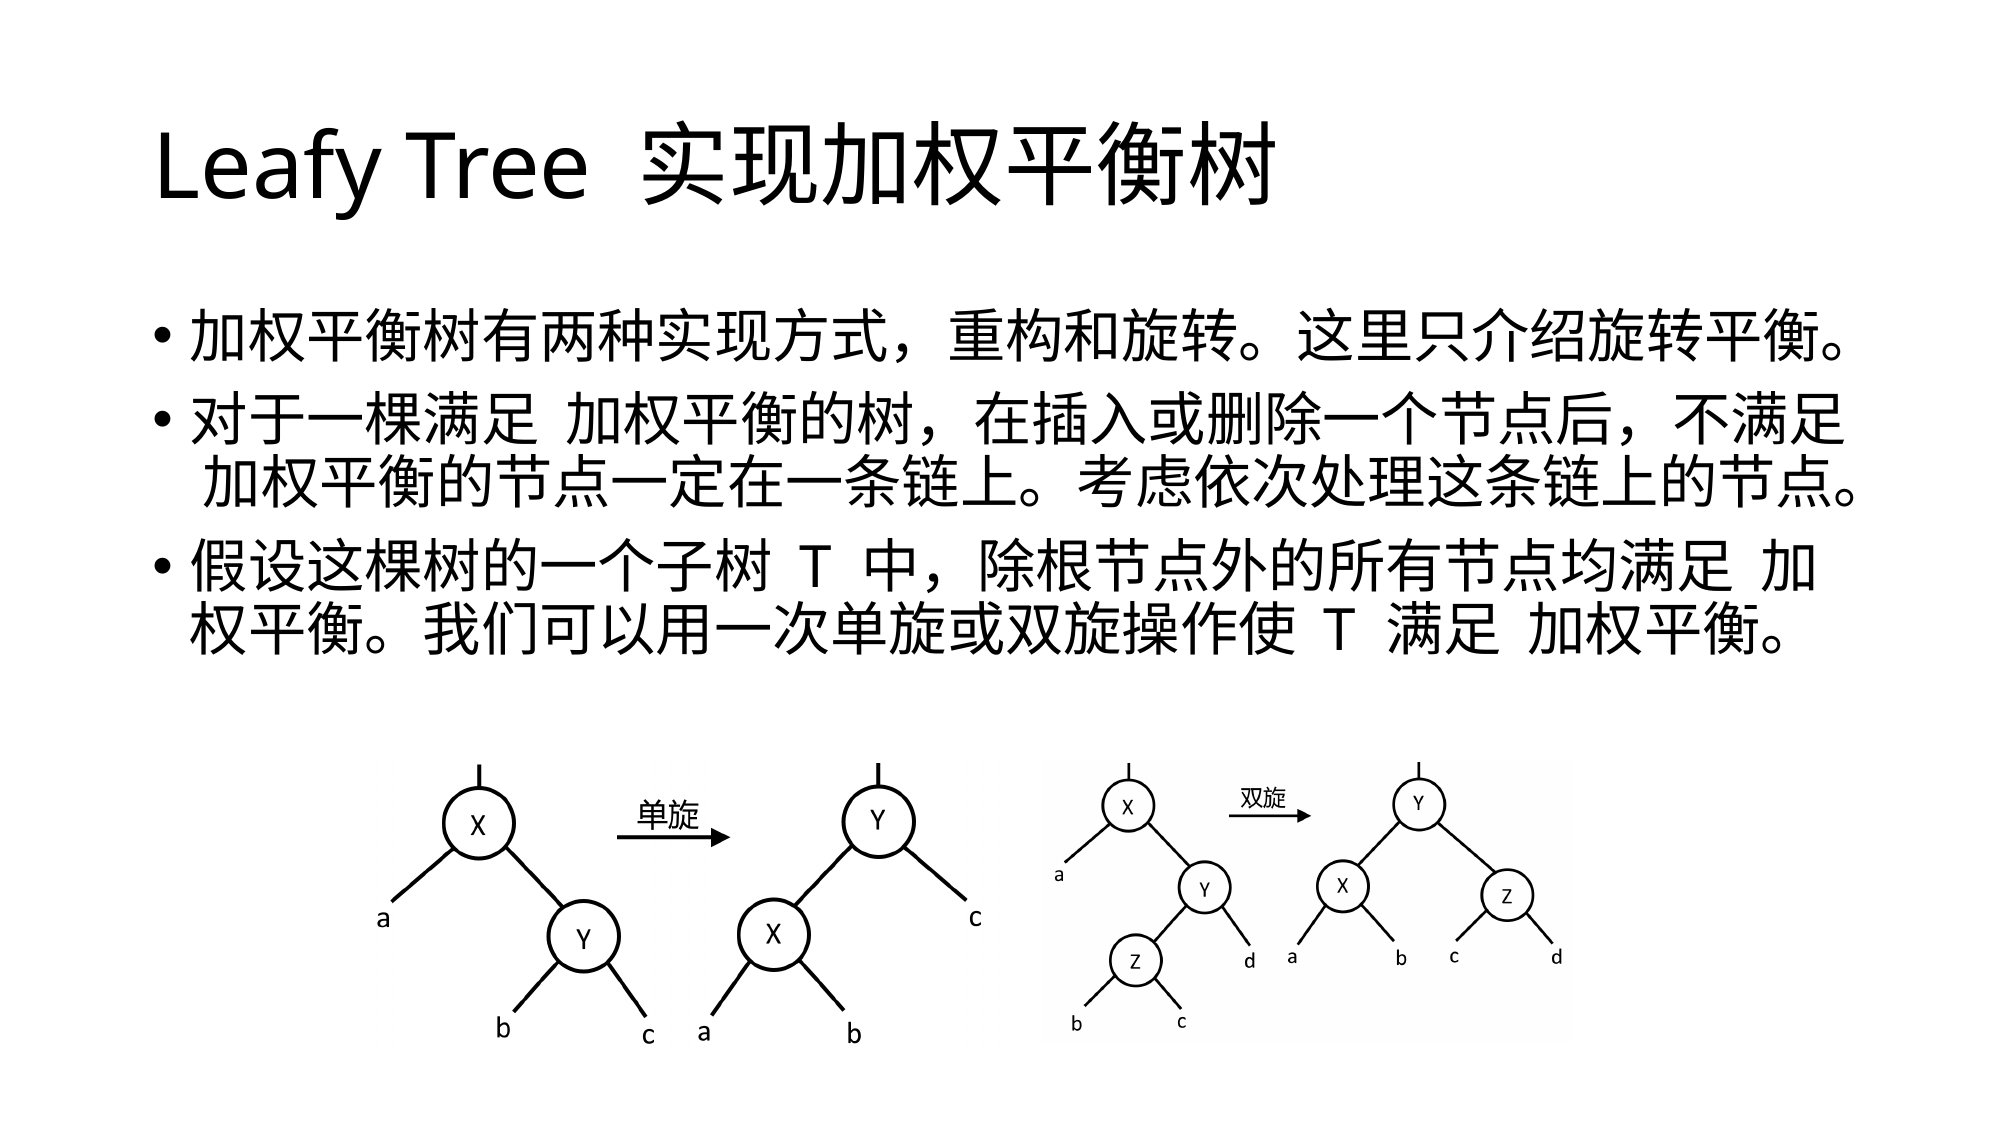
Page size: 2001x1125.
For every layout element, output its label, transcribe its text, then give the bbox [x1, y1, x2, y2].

title Leafy Tree 实现加权平衡树 [137, 59, 1863, 278]
picture [1042, 759, 1572, 1044]
picture [360, 759, 1001, 1056]
